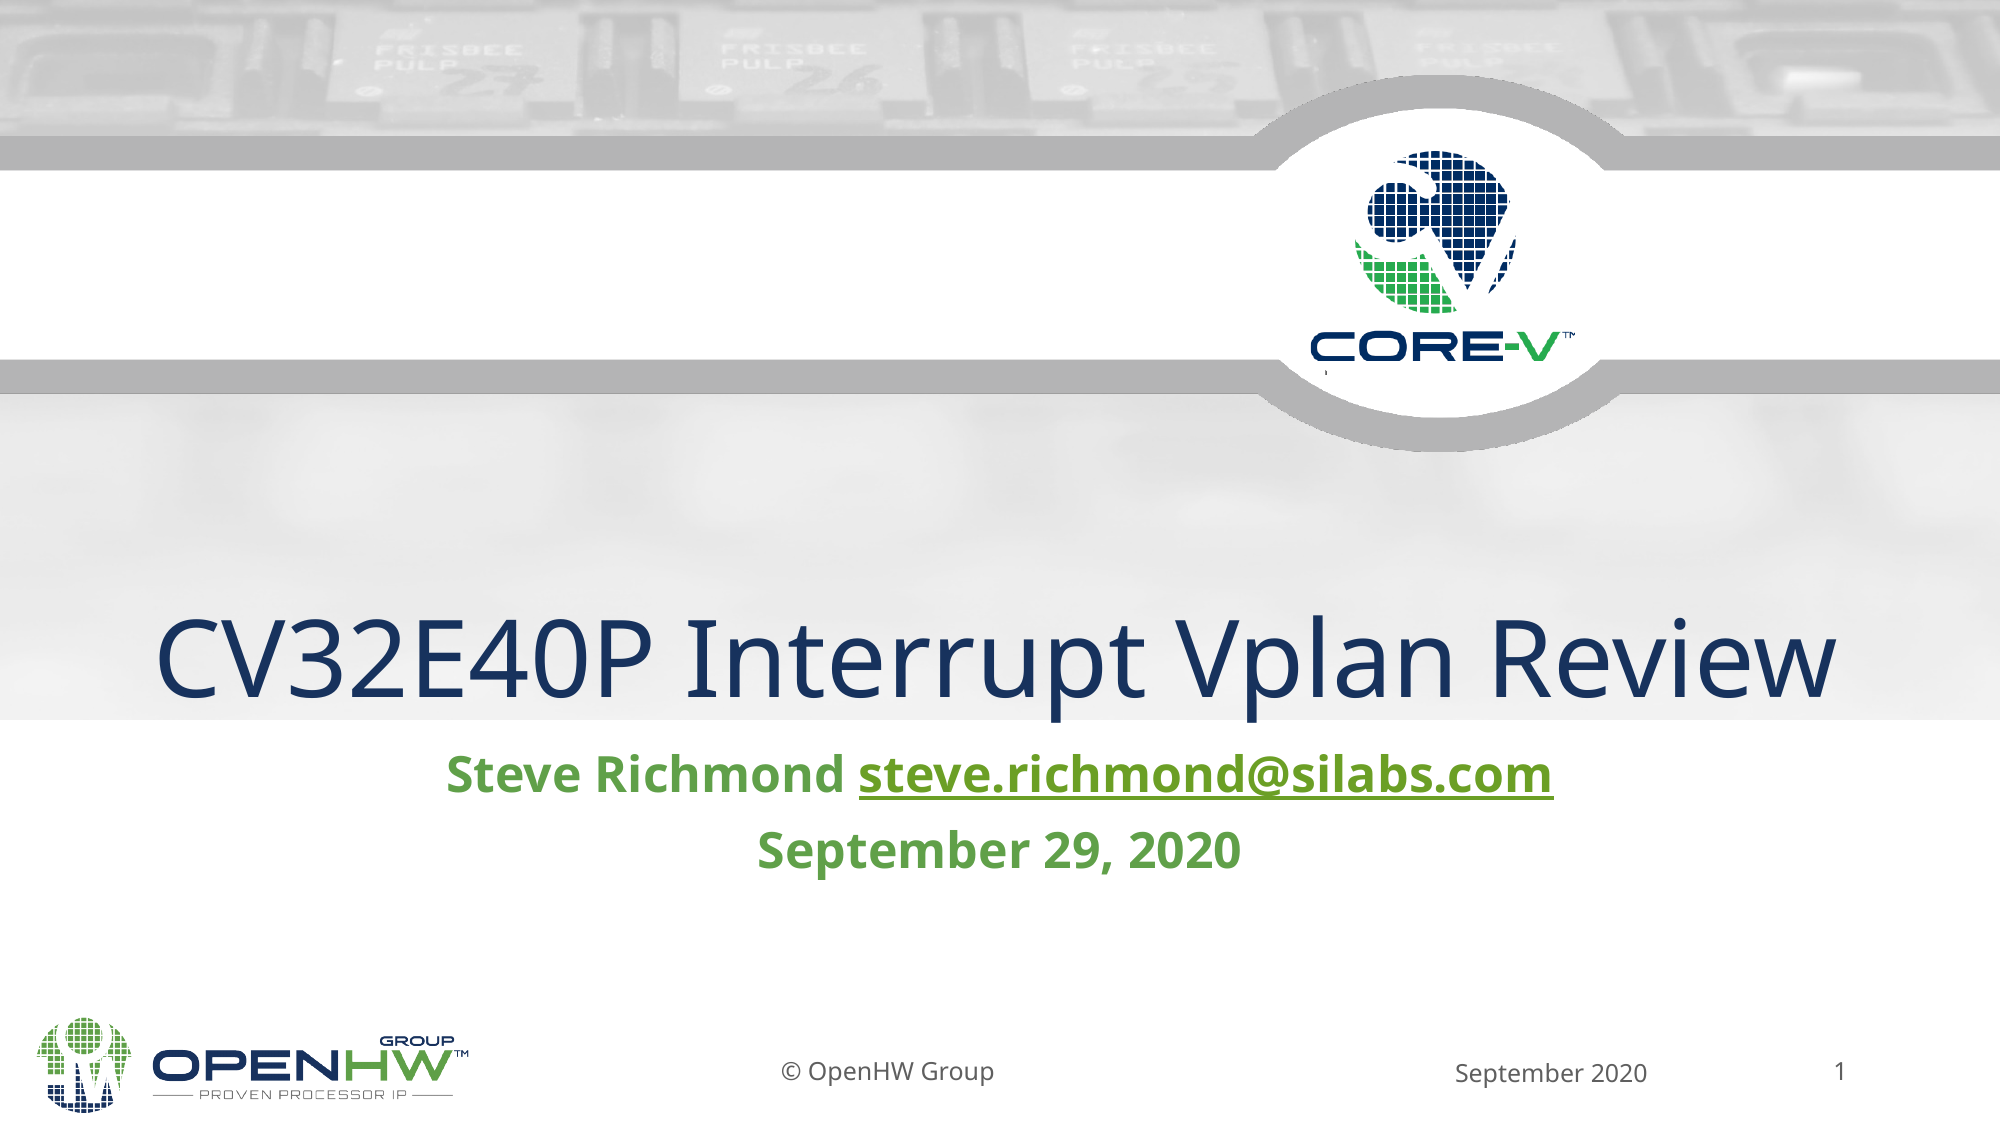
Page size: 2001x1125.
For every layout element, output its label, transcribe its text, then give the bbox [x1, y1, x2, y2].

subtitle Steve Richmond steve.richmond@silabs.com September 29, 2020 [249, 735, 1750, 1008]
footer © OpenHW Group [550, 1042, 1226, 1103]
title CV32E40P Interrupt Vplan Review [129, 720, 1863, 728]
picture [32, 1013, 473, 1117]
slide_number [1372, 1042, 1731, 1103]
picture [0, 0, 2000, 720]
slide_number 1 [1765, 1042, 1863, 1103]
